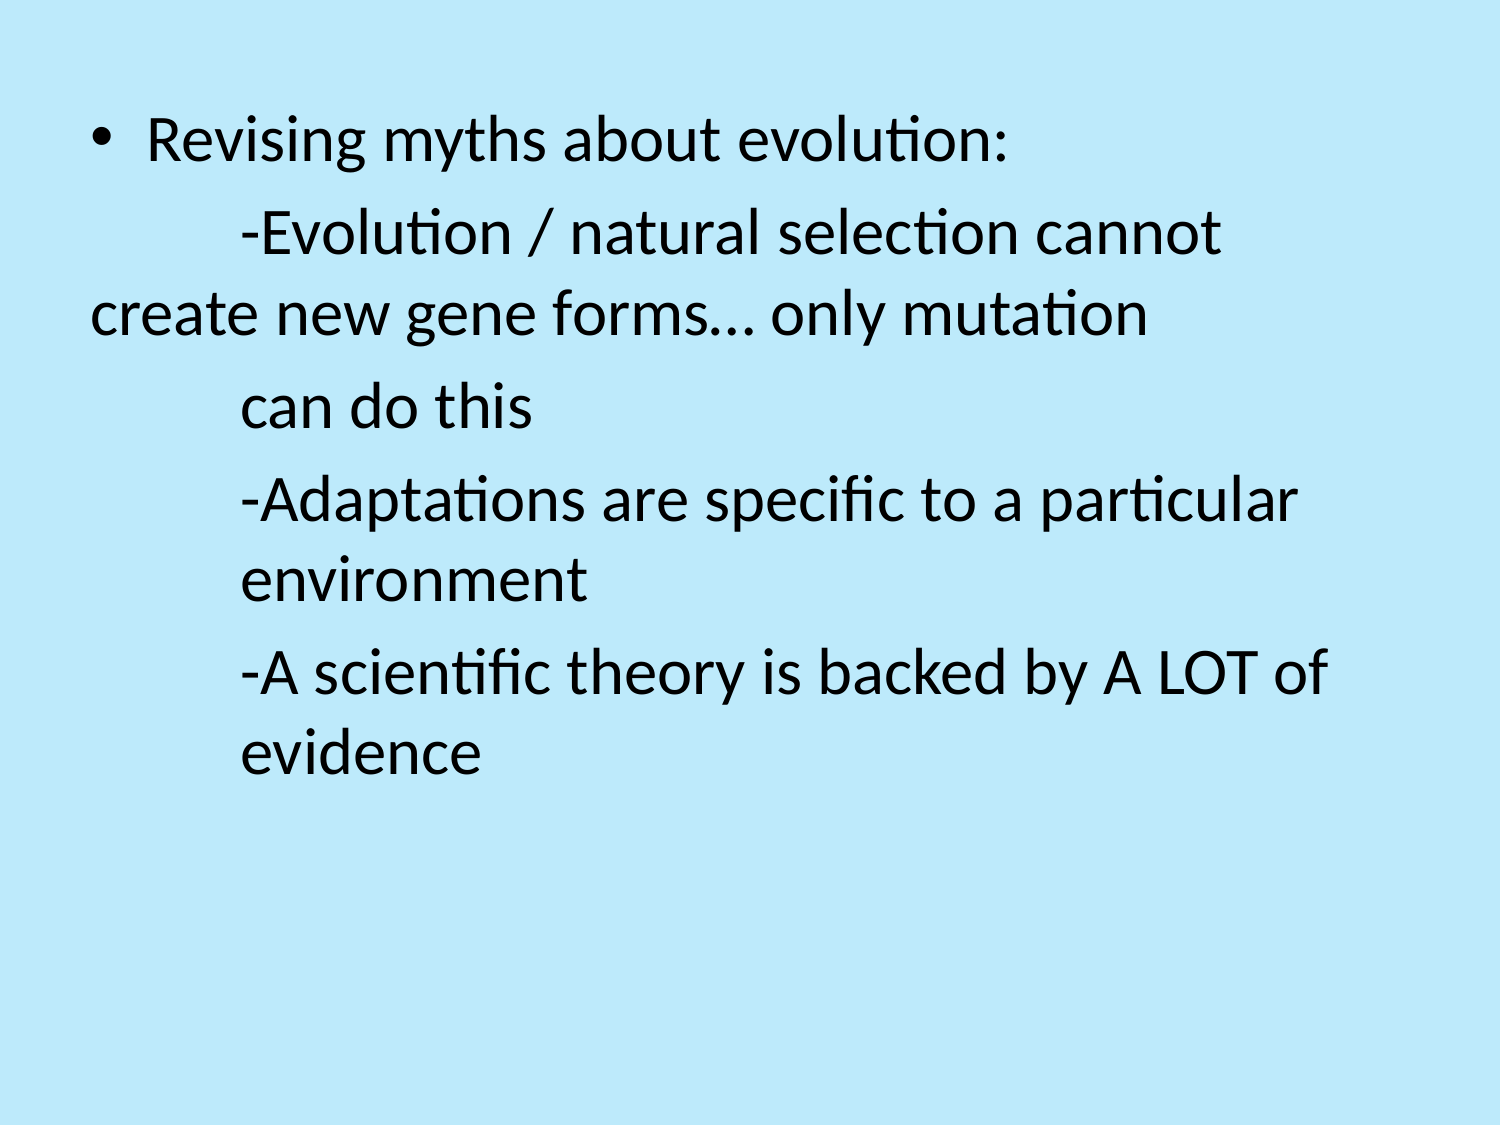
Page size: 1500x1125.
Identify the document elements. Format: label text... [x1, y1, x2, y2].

list Revising myths about evolution: -Evolution / natural selection cannot create new gene forms… only mutation can do this -Adaptations are specific to a particular environment -A scientific theory is backed by A LOT of evidence [75, 87, 1425, 830]
